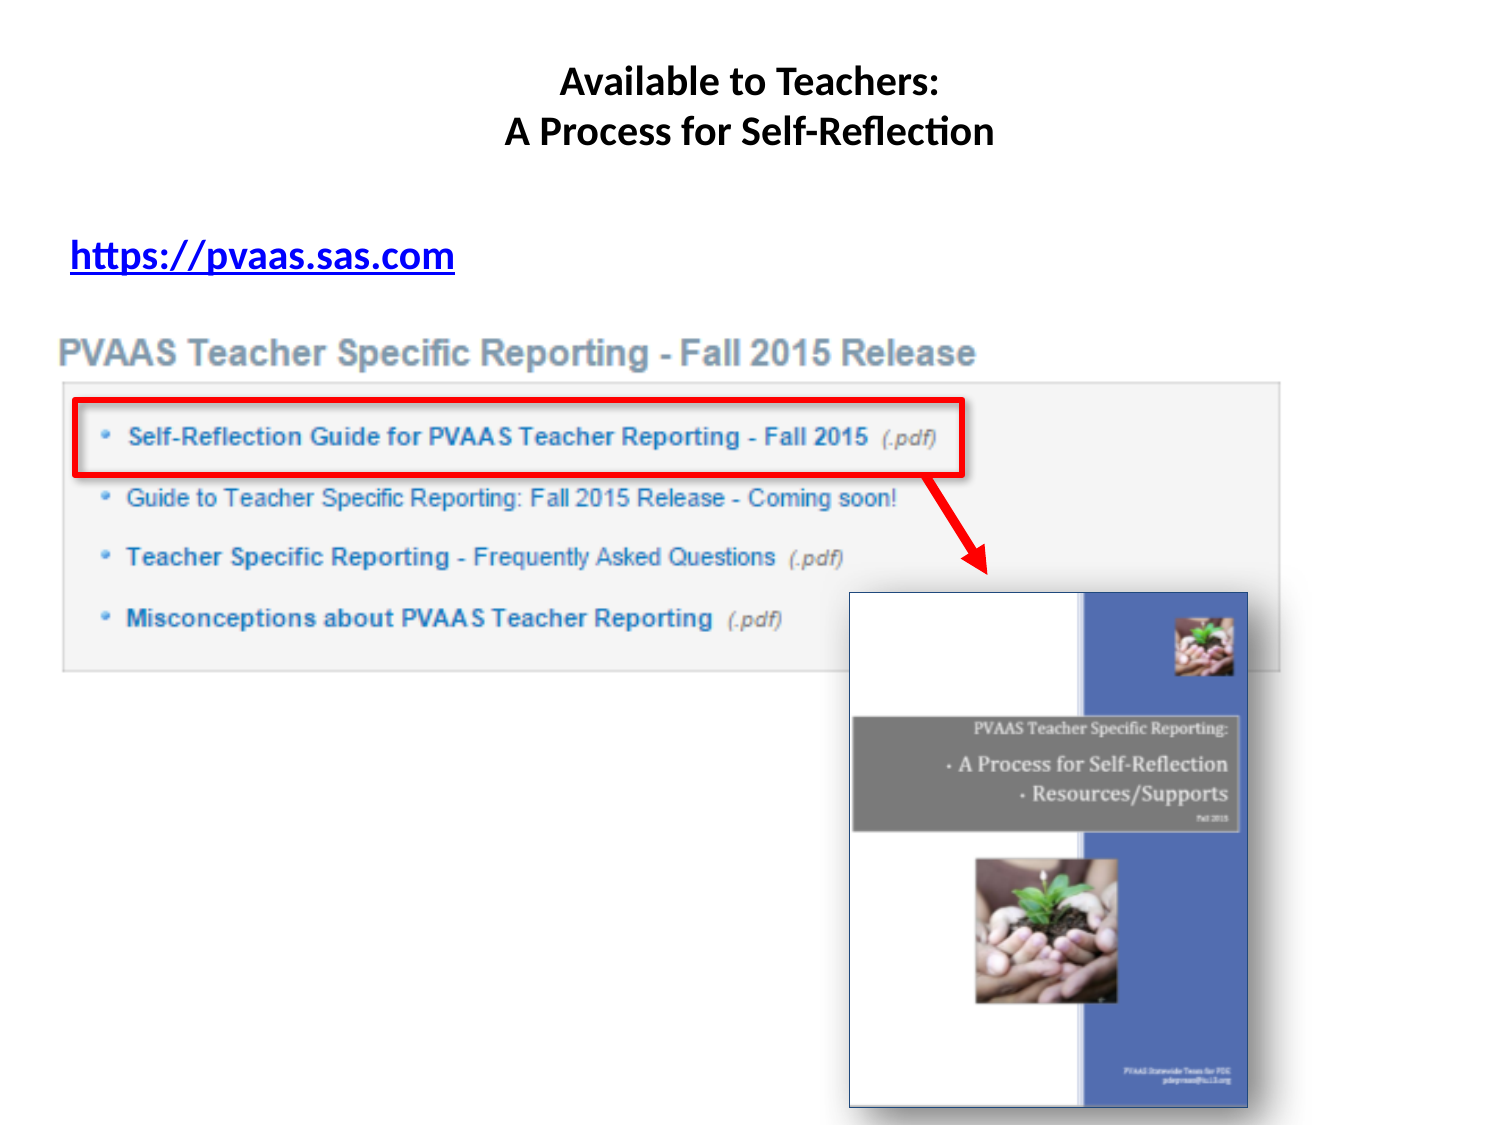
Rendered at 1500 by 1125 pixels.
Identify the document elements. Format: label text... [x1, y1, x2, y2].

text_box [38, 312, 1297, 1108]
title Available to Teachers: A Process for Self-Reflection [75, 45, 1425, 163]
text_box https://pvaas.sas.com [55, 220, 471, 286]
